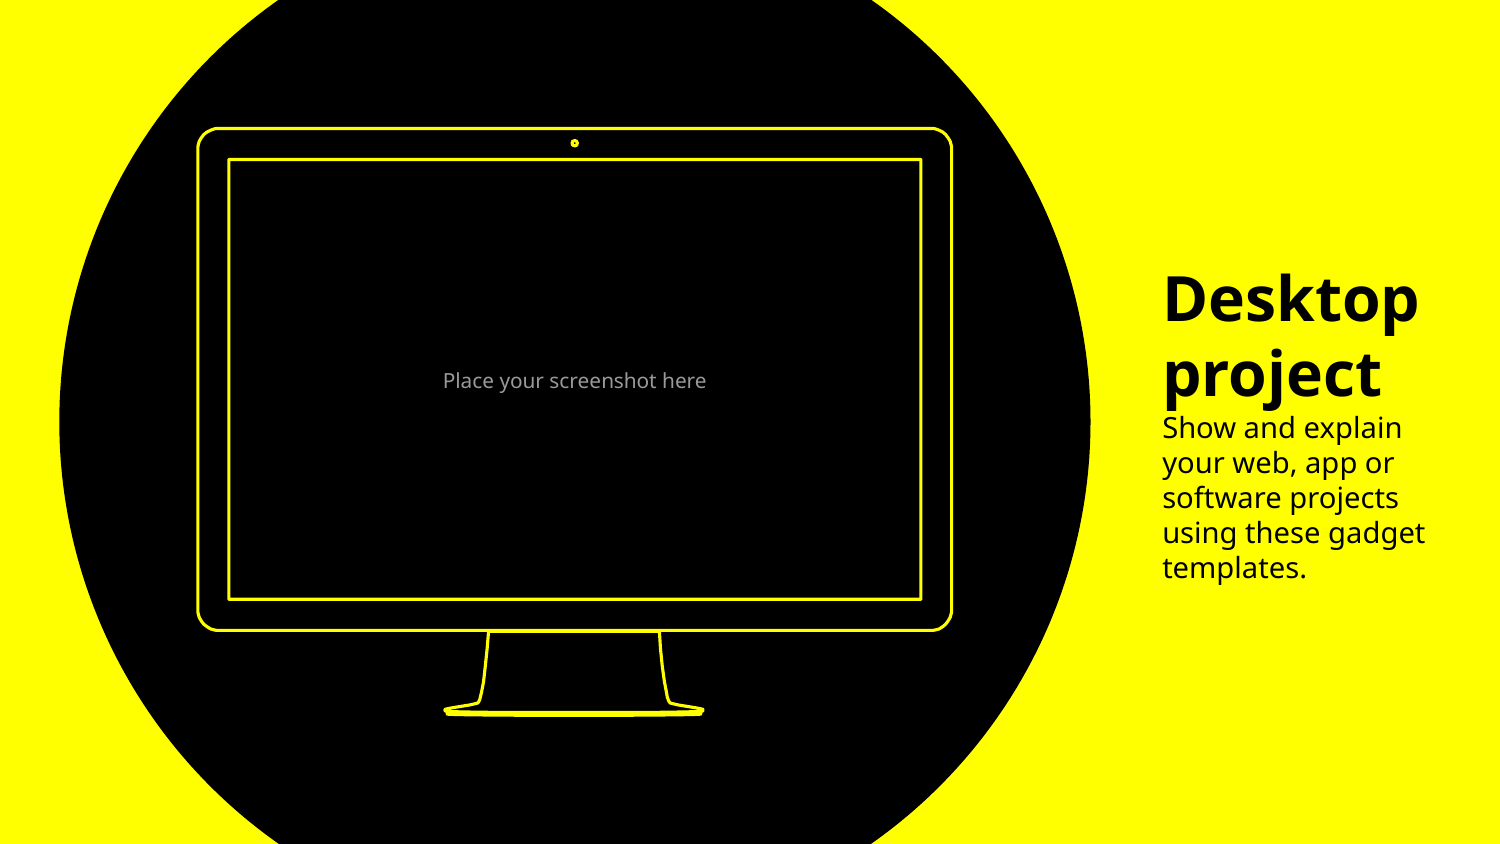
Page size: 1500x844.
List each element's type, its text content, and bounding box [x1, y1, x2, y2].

text_box [197, 128, 952, 716]
text_box Place your screenshot here [229, 159, 921, 601]
list Desktop project Show and explain your web, app or software projects using these gadget templates. [1147, 0, 1457, 844]
